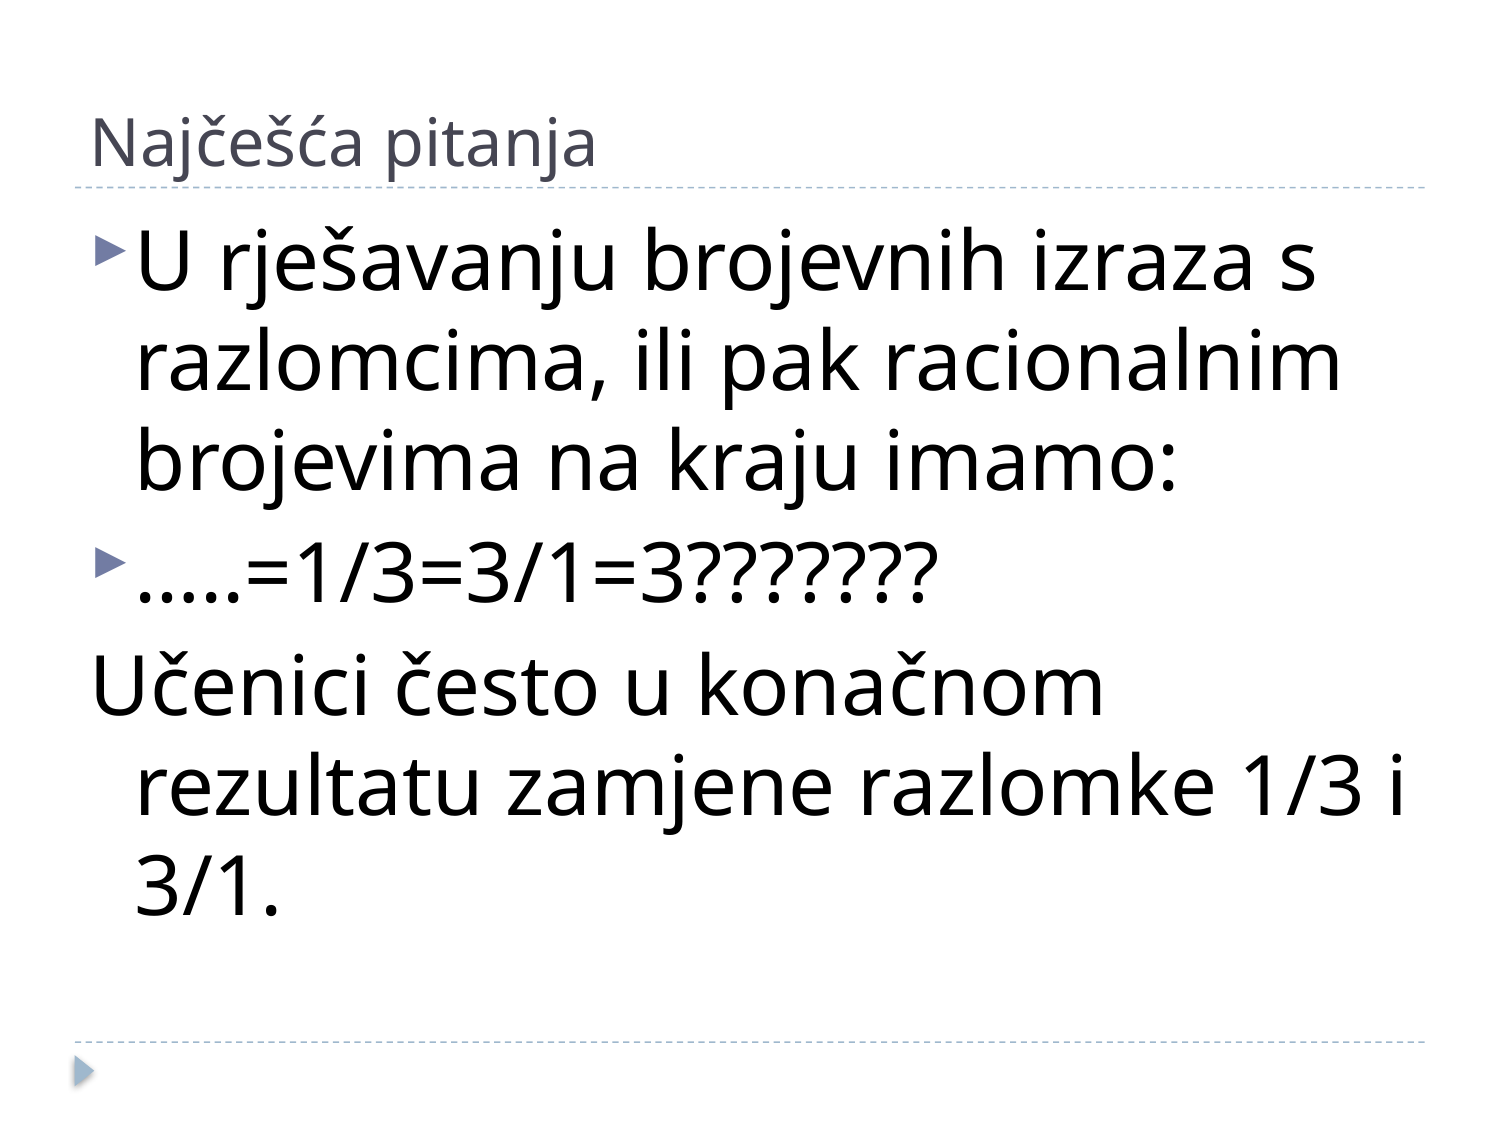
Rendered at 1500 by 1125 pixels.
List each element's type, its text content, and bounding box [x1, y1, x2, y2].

list U rješavanju brojevnih izraza s razlomcima, ili pak racionalnim brojevima na kraju imamo: …..=1/3=3/1=3??????? Učenici često u konačnom rezultatu zamjene razlomke 1/3 i 3/1. [75, 200, 1425, 1010]
title Najčešća pitanja [75, 24, 1425, 188]
